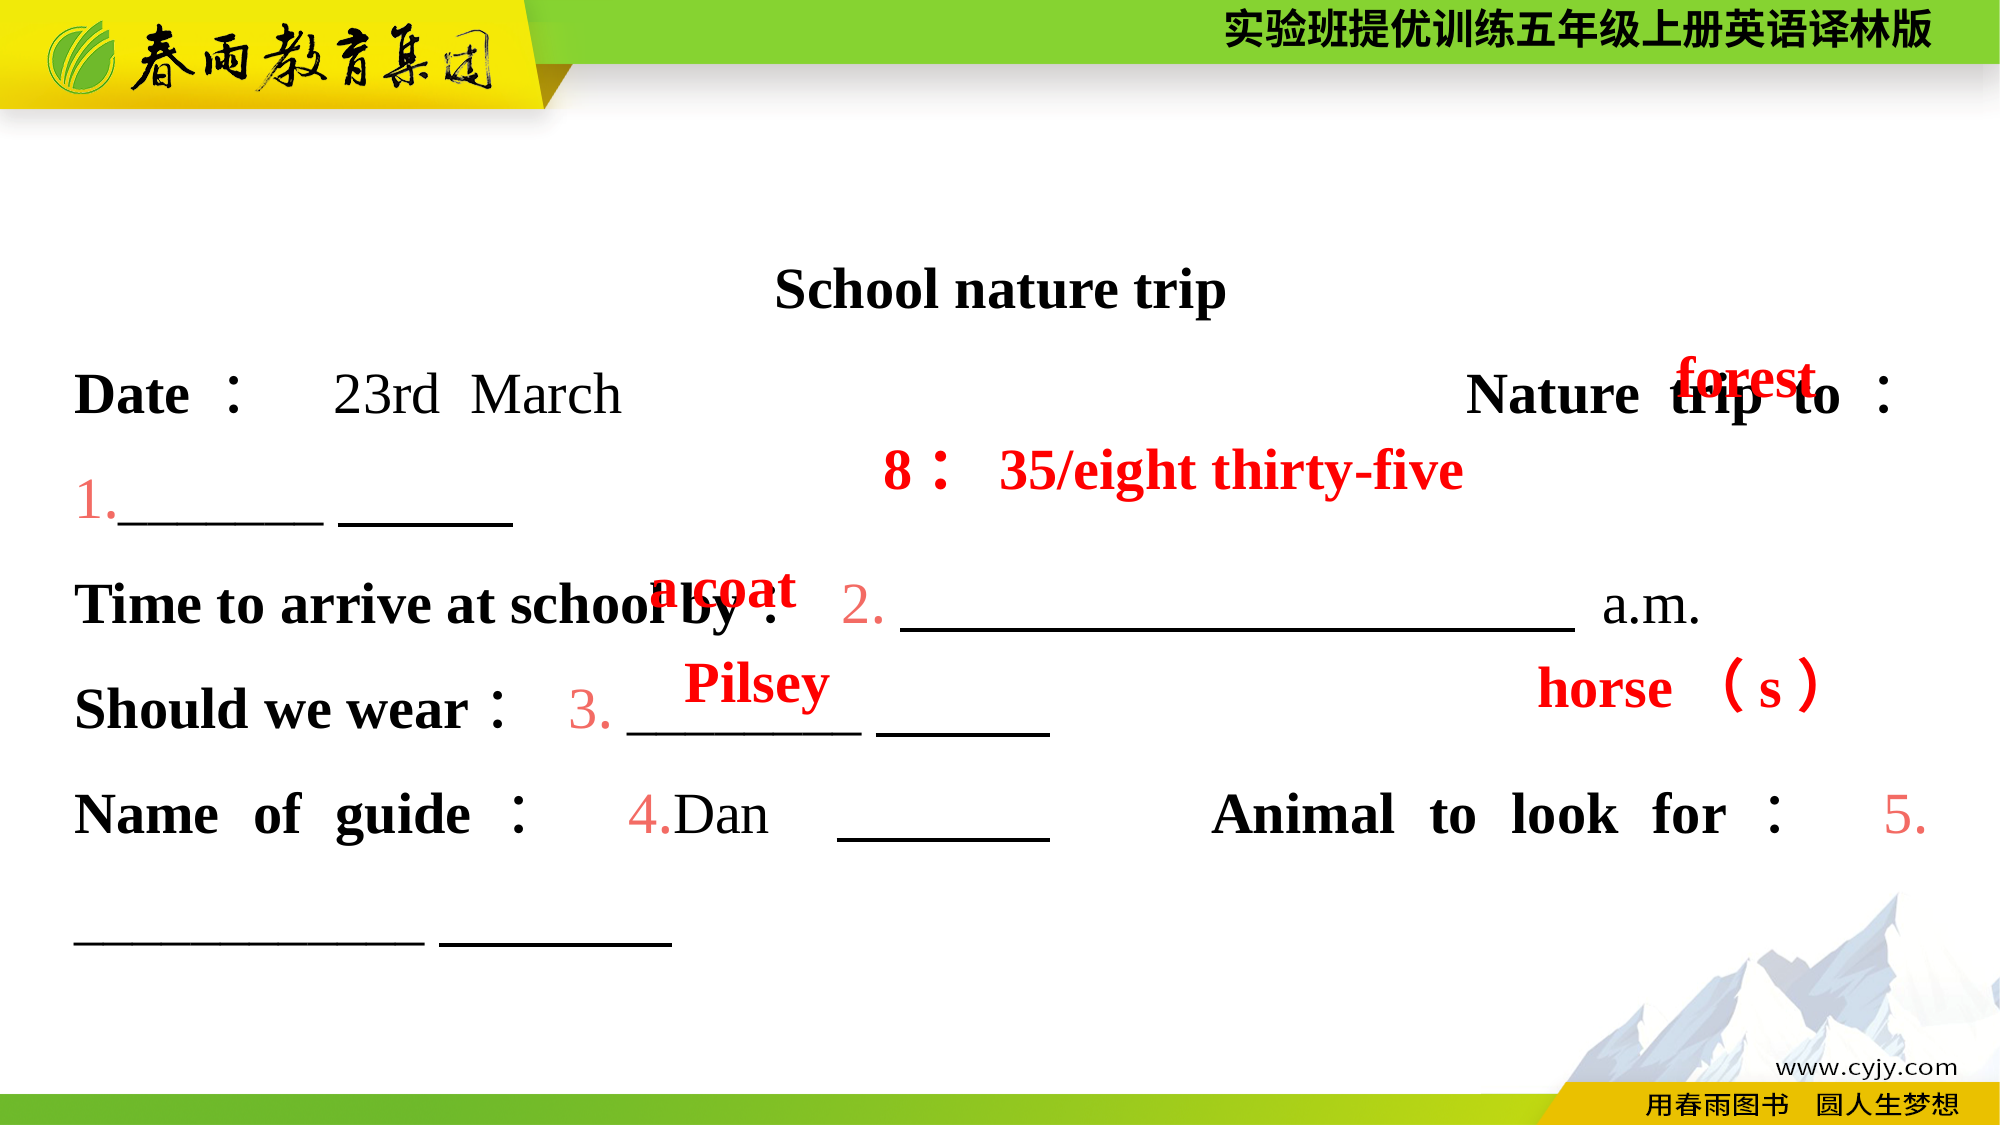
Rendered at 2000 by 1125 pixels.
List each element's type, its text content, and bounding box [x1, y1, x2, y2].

text_box horse（s） [1522, 642, 1870, 727]
text_box Pilsey [669, 636, 846, 722]
list School nature trip Date： 23rd March Nature trip to： 1._______ Time to arrive at school by： 2. a.m. Should we wear： 3. ________ Name of guide： 4.Dan Animal to look for： 5. ____________ [59, 208, 1944, 754]
picture [0, 0, 2000, 1125]
text_box 8：35/eight thirty-five [868, 423, 1480, 509]
text_box forest [1661, 332, 1863, 417]
text_box a coat [634, 541, 812, 627]
